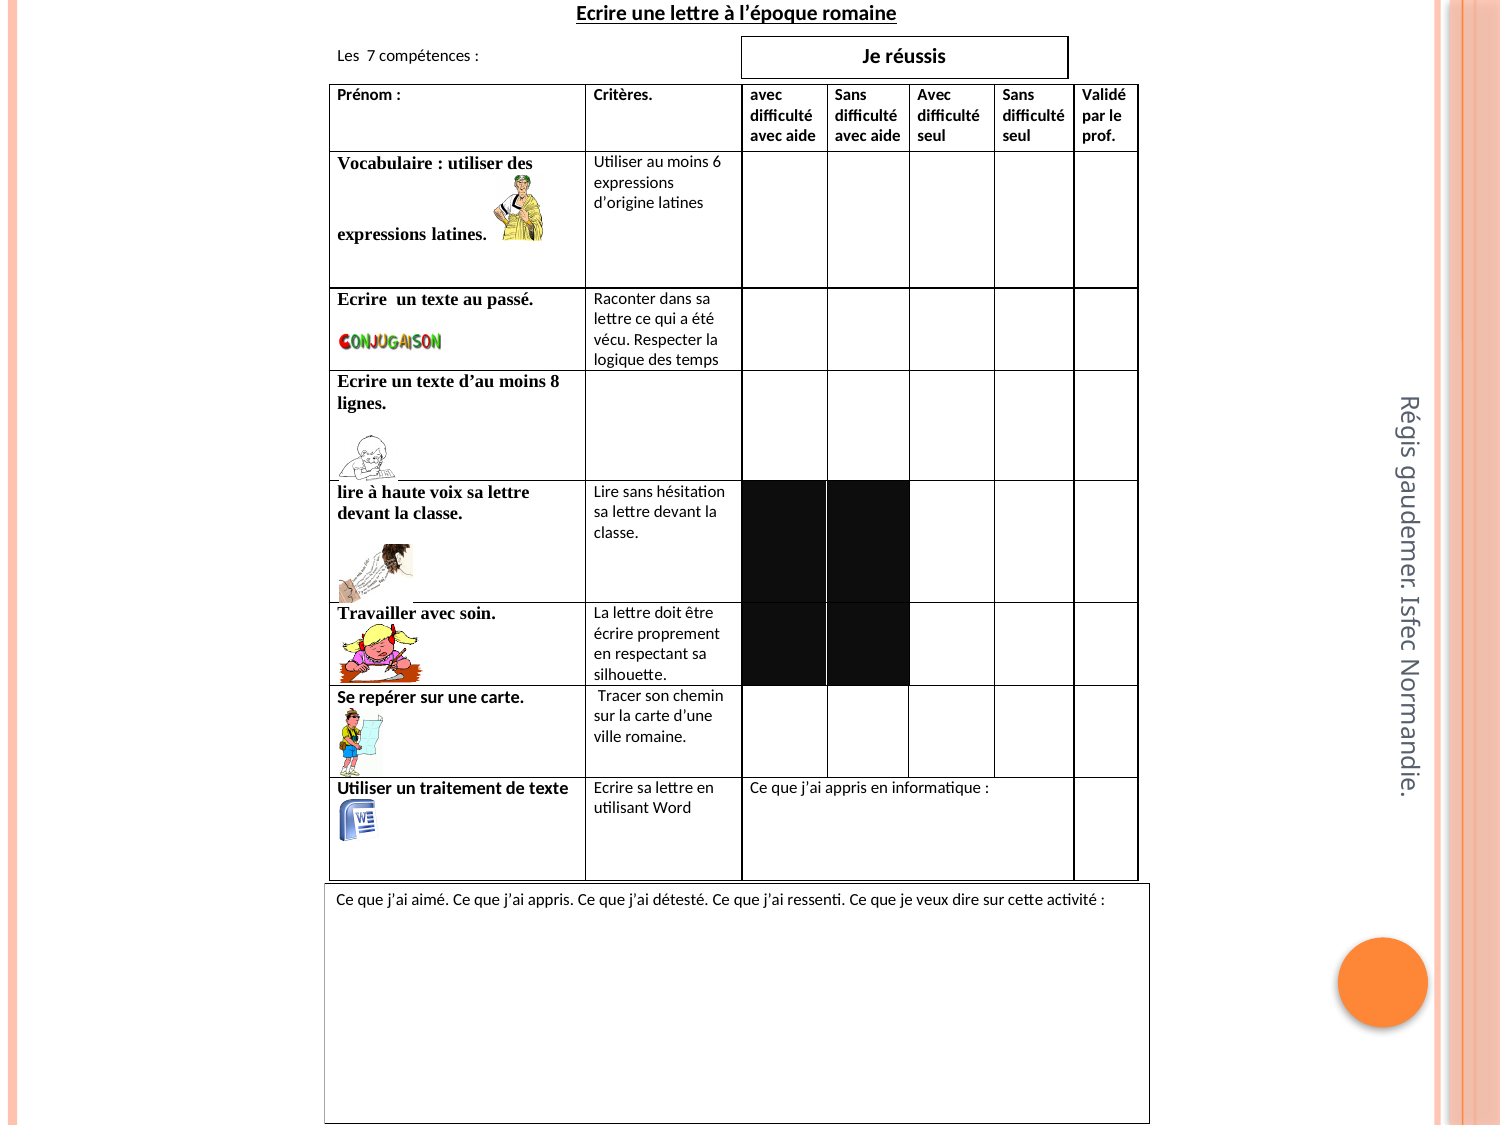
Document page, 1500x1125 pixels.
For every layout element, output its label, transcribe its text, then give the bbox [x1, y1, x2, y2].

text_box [324, 0, 1152, 1125]
footer Régis gaudemer. Isfec Normandie. [1379, 380, 1440, 906]
